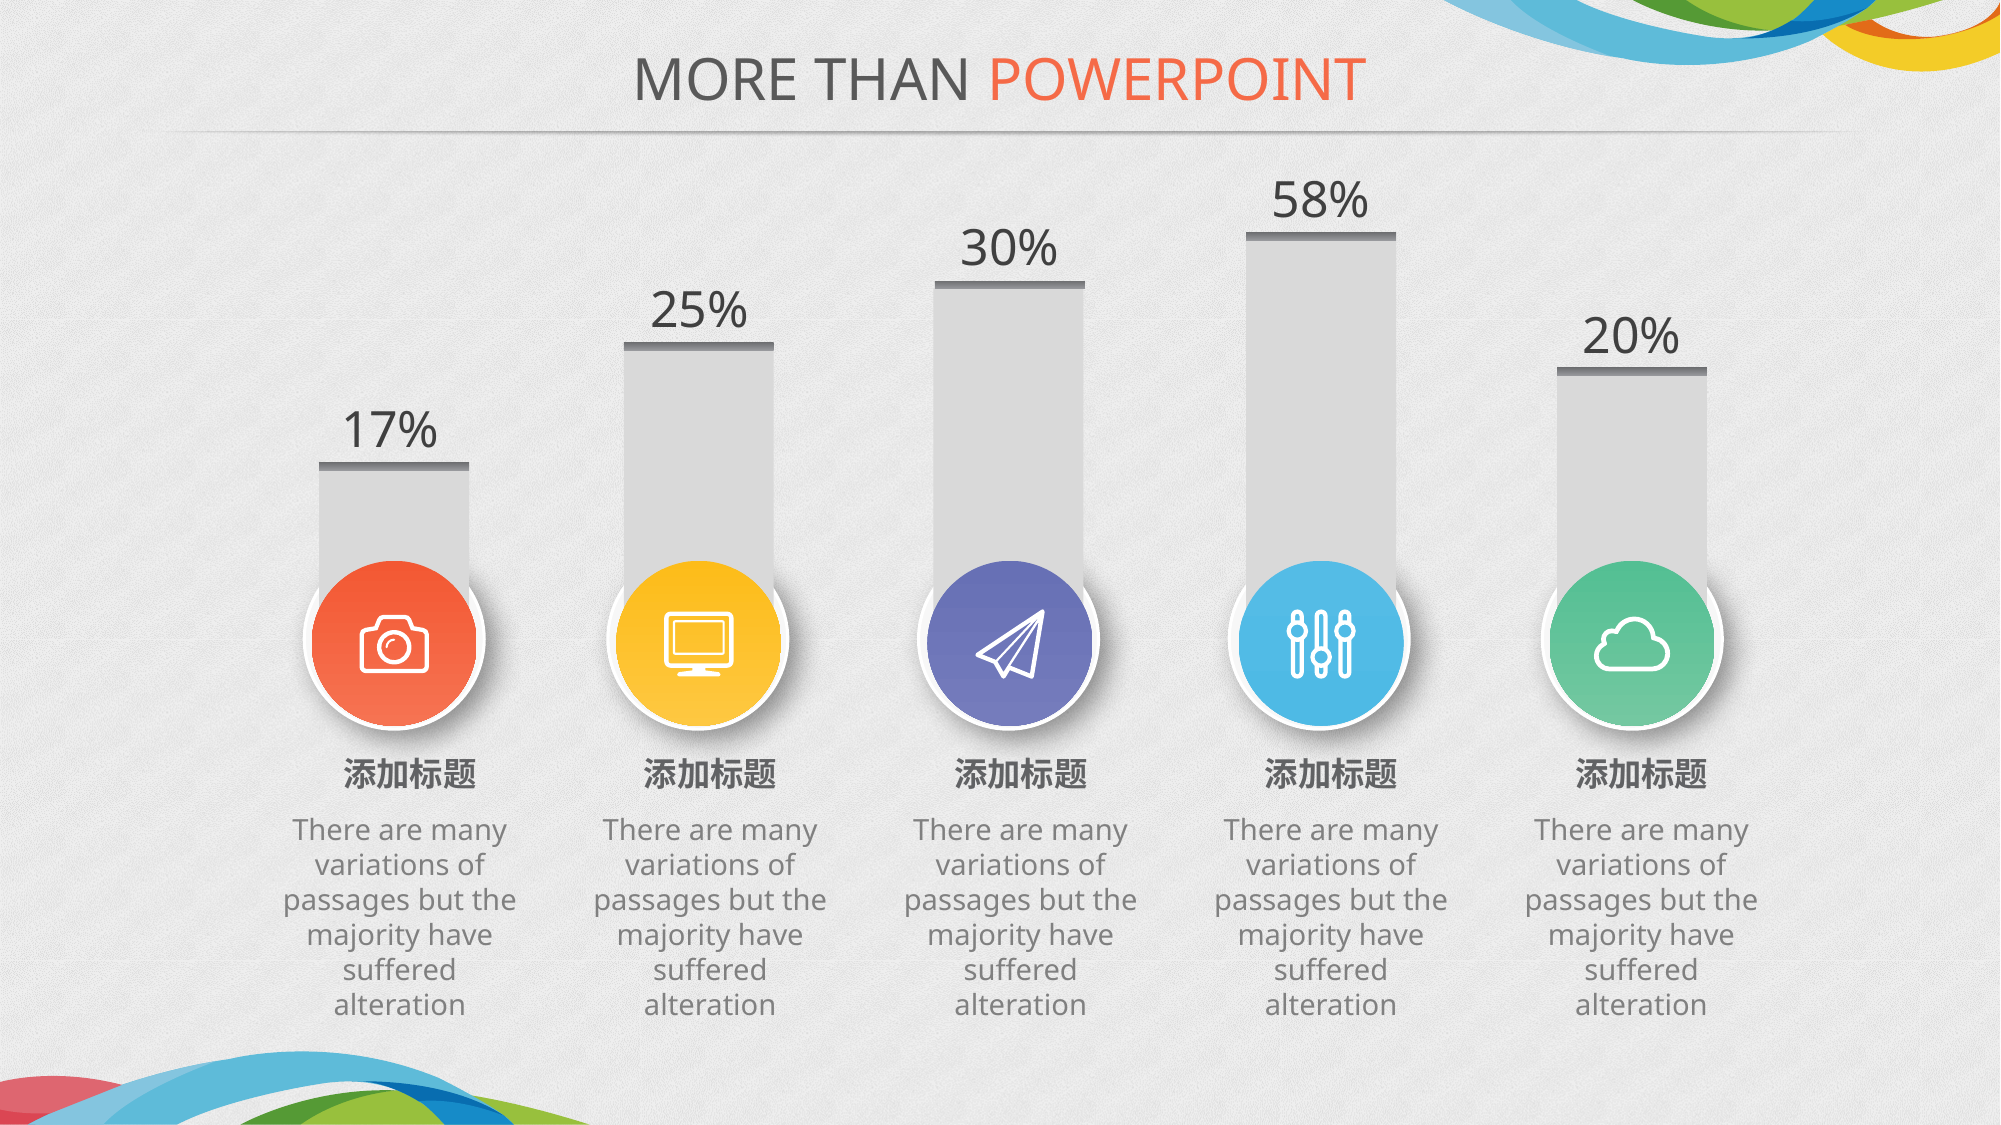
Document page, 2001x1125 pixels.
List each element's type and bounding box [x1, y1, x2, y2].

text_box [1190, 159, 1472, 1032]
picture [124, 131, 1893, 139]
text_box [880, 208, 1162, 1031]
text_box [1501, 295, 1783, 1032]
text_box [259, 389, 541, 1031]
text_box [569, 270, 851, 1031]
text_box [0, 0, 2000, 1125]
